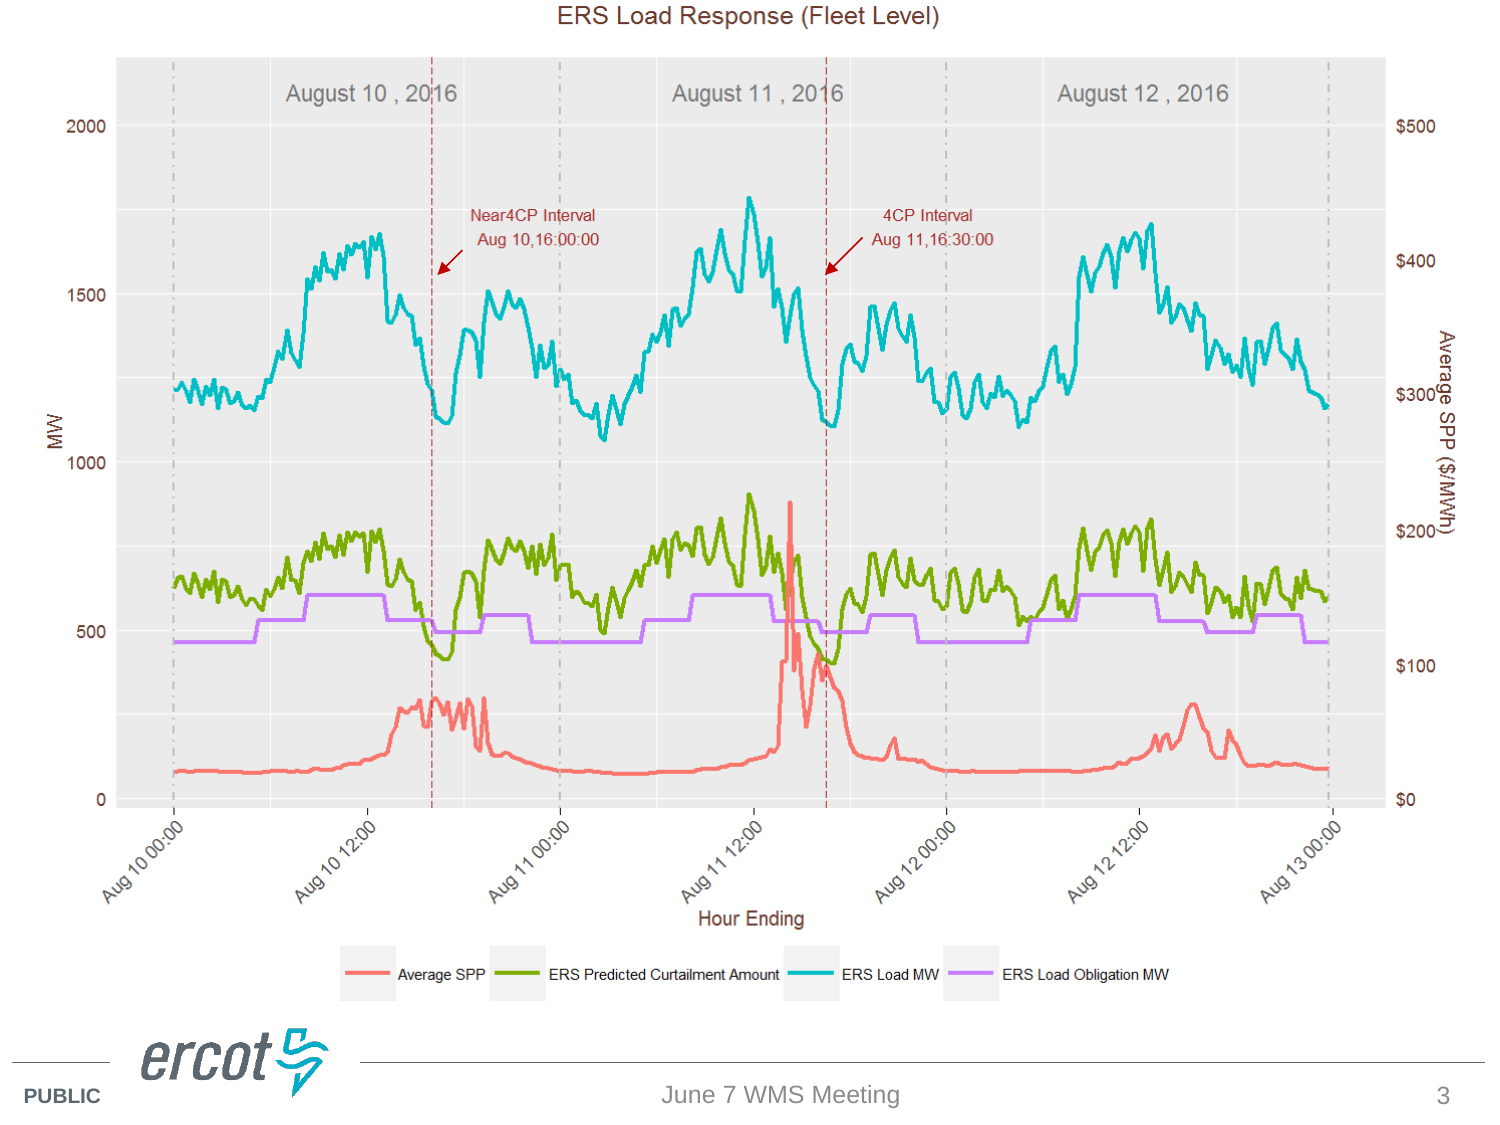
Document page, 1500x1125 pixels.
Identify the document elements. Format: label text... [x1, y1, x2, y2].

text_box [437, 249, 463, 276]
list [39, 0, 1461, 1013]
picture [137, 1024, 332, 1100]
slide_number 3 [1400, 1076, 1488, 1113]
footer June 7 WMS Meeting [450, 1074, 1113, 1113]
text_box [824, 237, 863, 276]
